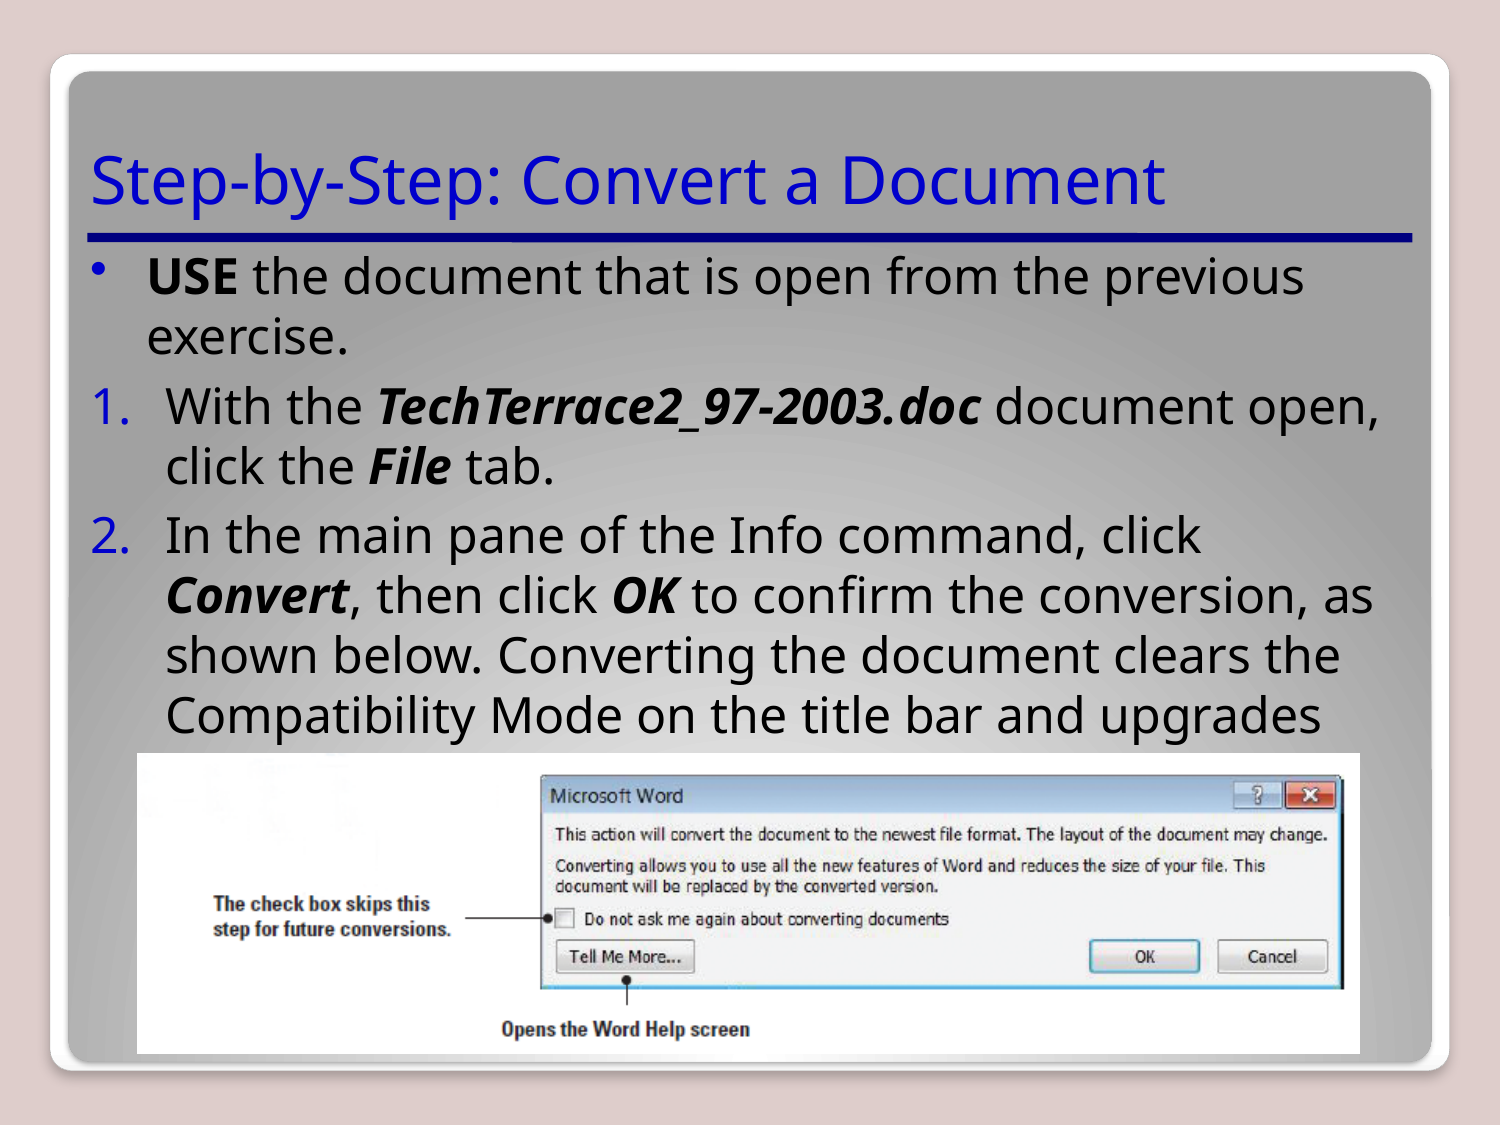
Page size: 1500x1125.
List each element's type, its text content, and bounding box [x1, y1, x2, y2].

title Step-by-Step: Convert a Document [74, 74, 1426, 226]
picture [137, 753, 1360, 1055]
list USE the document that is open from the previous exercise. With the TechTerrace2_97-2003.doc document open, click the File tab. In the main pane of the Info command, click Convert, then click OK to confirm the conversion, as shown below. Converting the document clears the Compatibility Mode on the title bar and upgrades your document to Word 2010 format, which allows you to access Word’s new features. [74, 237, 1426, 1063]
